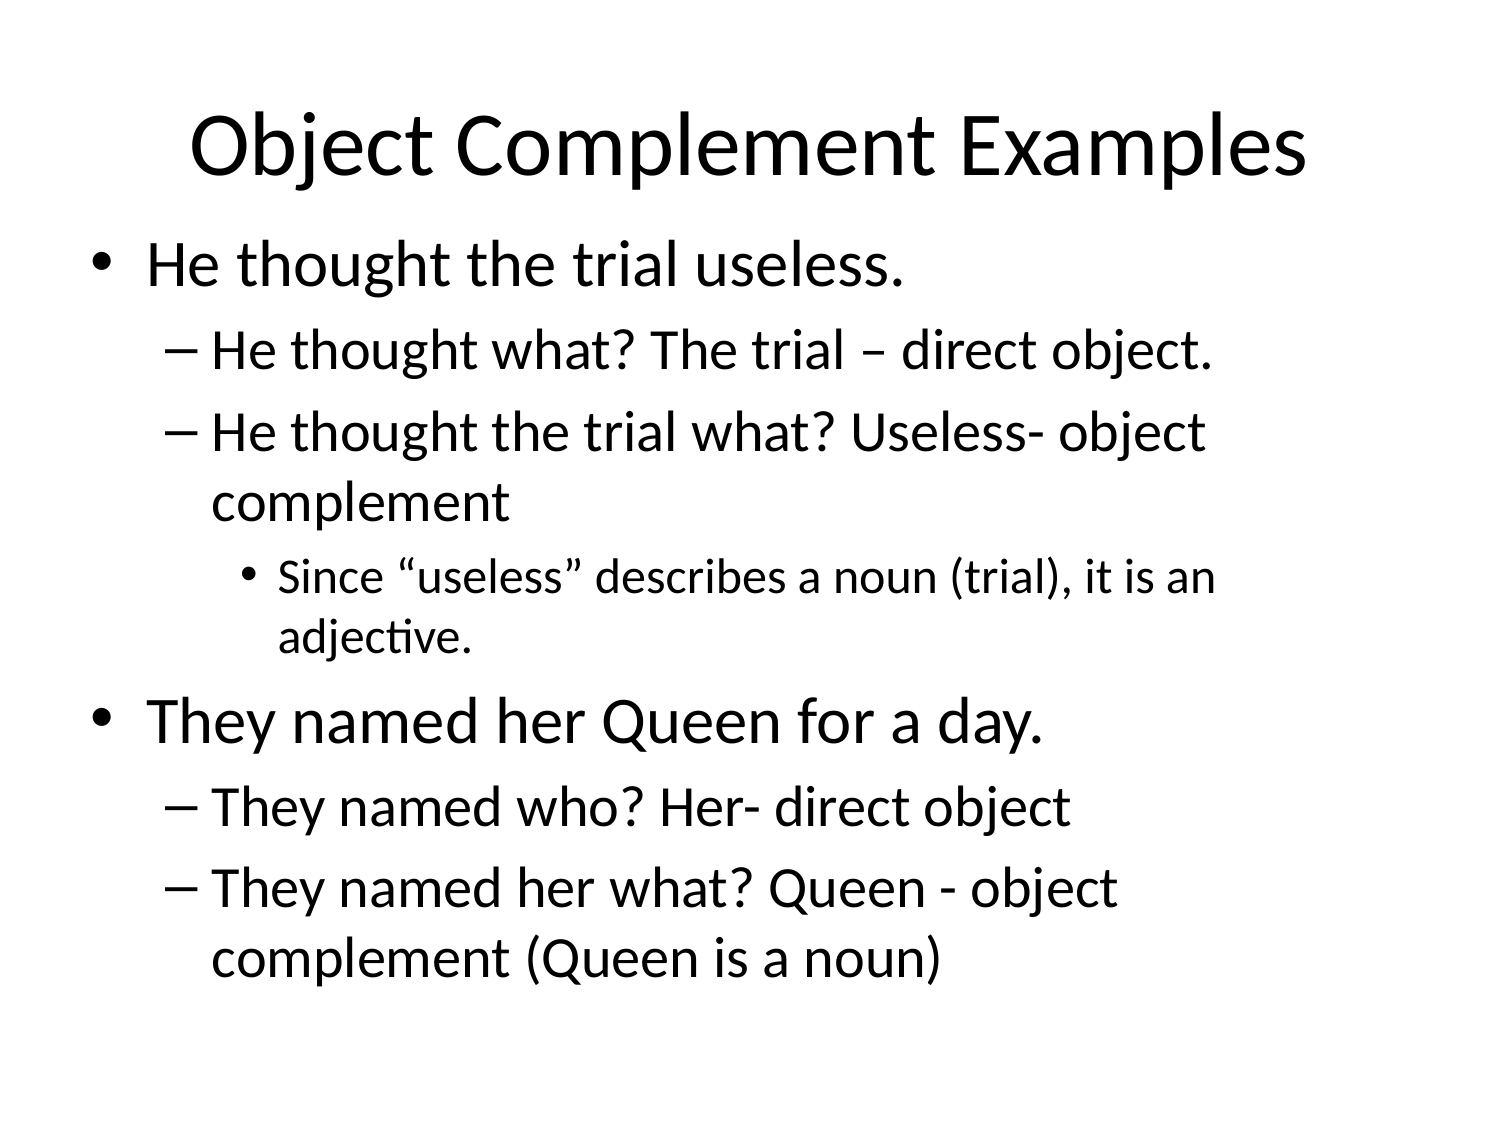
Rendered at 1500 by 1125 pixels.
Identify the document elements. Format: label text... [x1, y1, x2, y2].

title Object Complement Examples [75, 45, 1425, 212]
list He thought the trial useless. He thought what? The trial – direct object. He thought the trial what? Useless- object complement Since “useless” describes a noun (trial), it is an adjective. They named her Queen for a day. They named who? Her- direct object They named her what? Queen - object complement (Queen is a noun) [75, 212, 1425, 1063]
